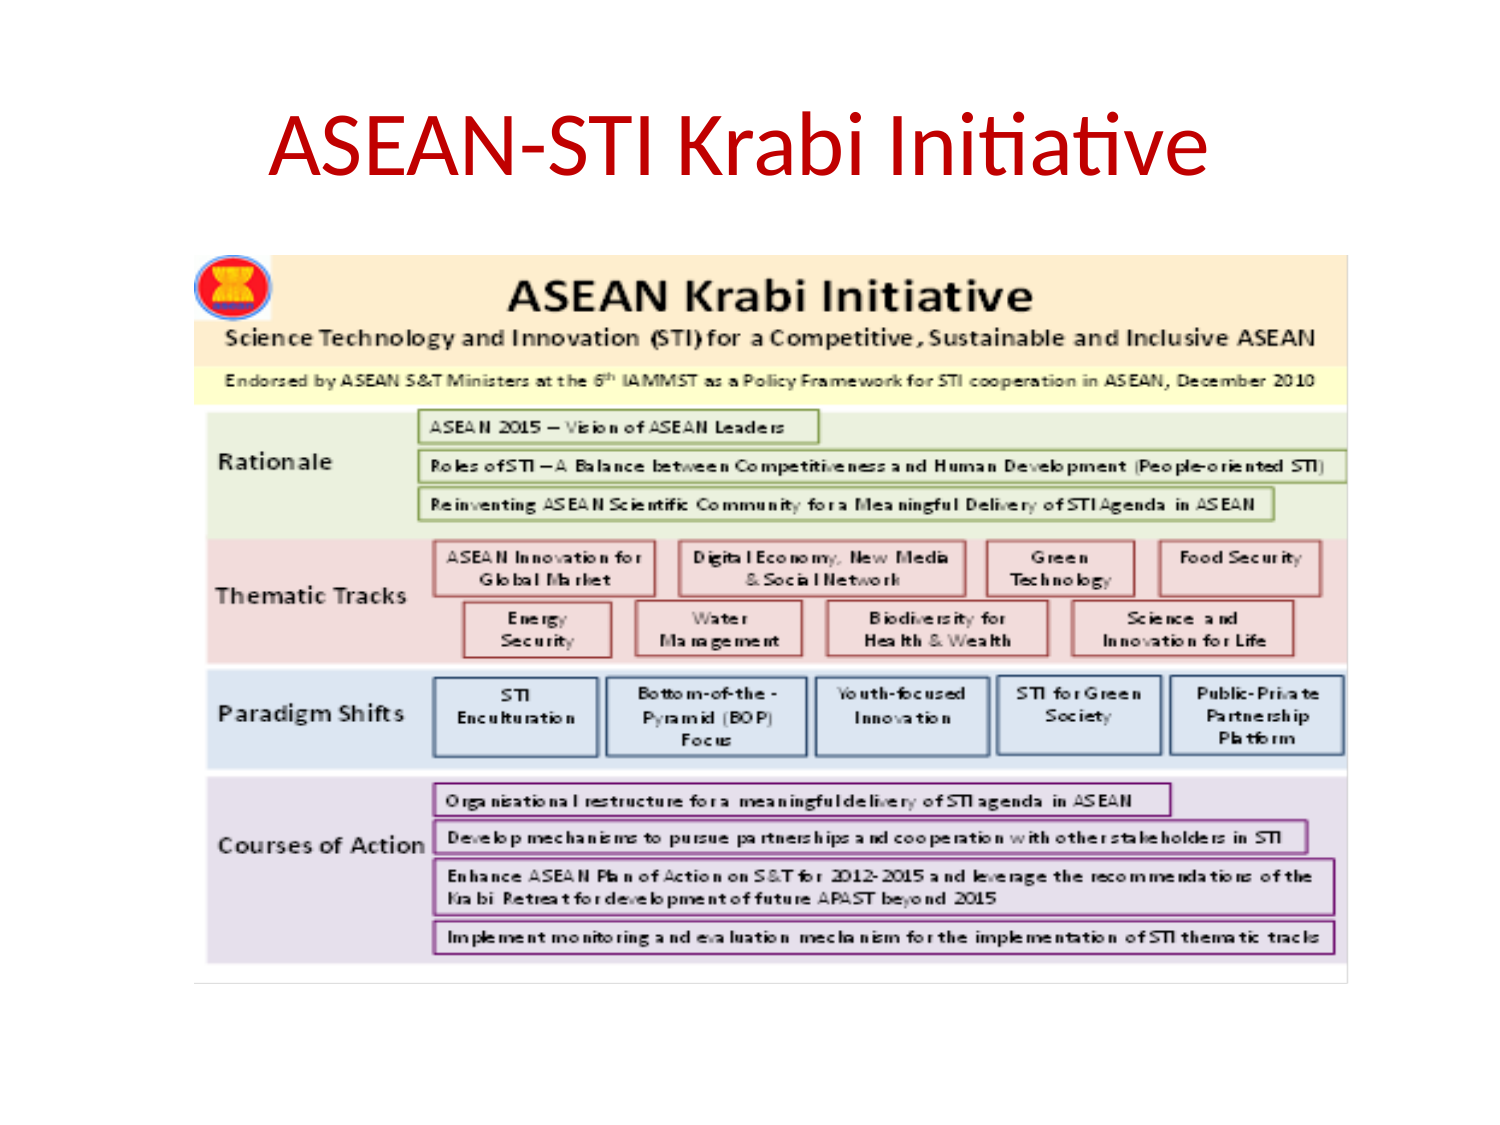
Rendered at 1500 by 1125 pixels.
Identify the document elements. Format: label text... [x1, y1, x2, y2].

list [194, 255, 1353, 988]
title ASEAN-STI Krabi Initiative [75, 45, 1425, 233]
